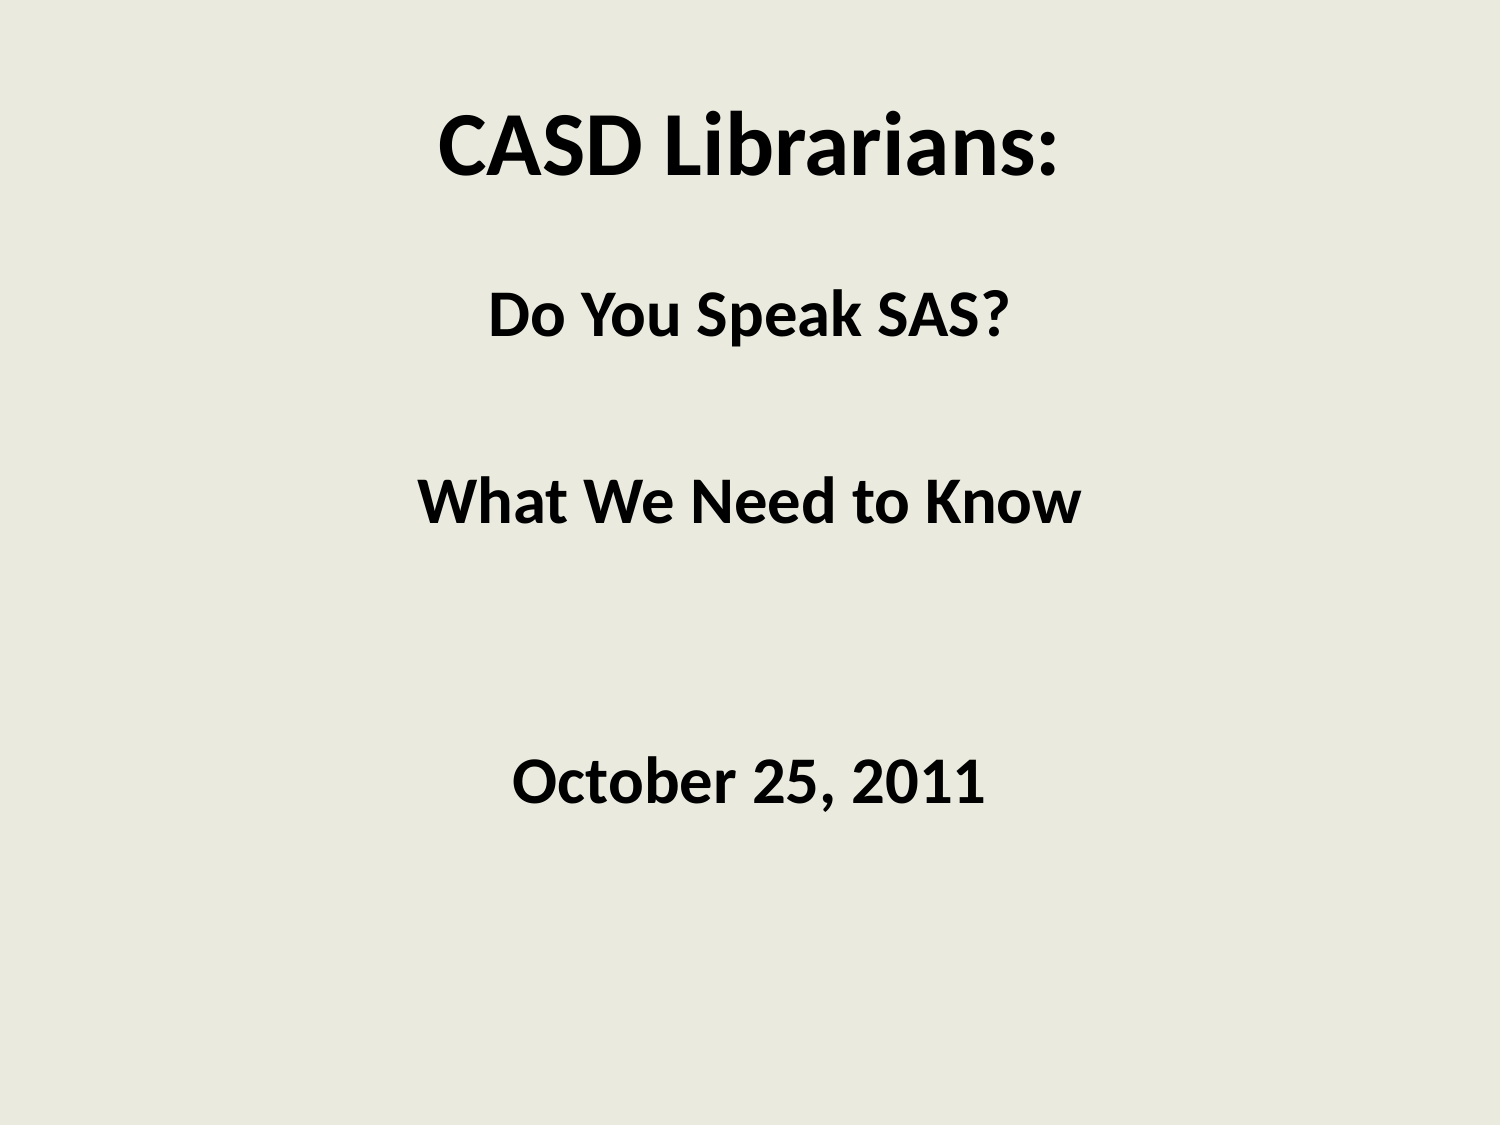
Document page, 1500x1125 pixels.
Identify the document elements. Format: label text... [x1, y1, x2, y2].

title CASD Librarians: [75, 45, 1425, 233]
list Do You Speak SAS? What We Need to Know October 25, 2011 [75, 262, 1425, 1005]
